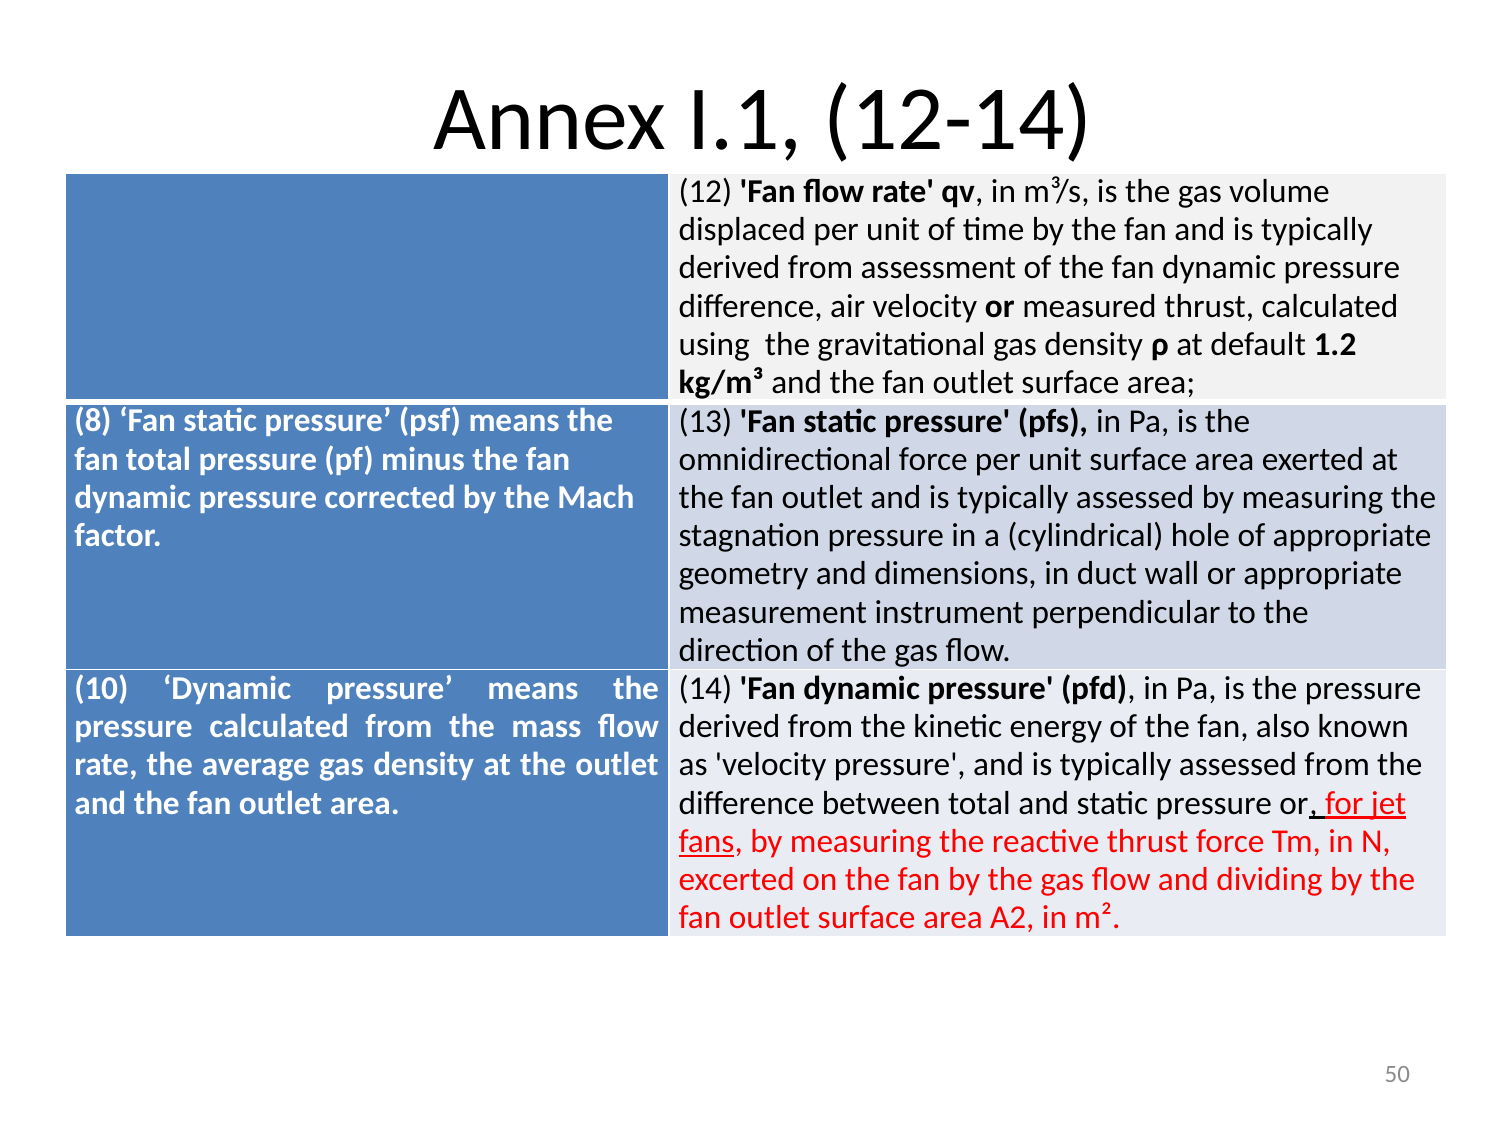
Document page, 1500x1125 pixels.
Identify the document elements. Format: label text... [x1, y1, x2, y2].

table_cell (8) ‘Fan static pressure’ (psf) means the fan total pressure (pf) minus the fan dynamic pressure corrected by the Mach factor. [66, 405, 668, 669]
table_cell (10) ‘Dynamic pressure’ means the pressure calculated from the mass flow rate, the average gas density at the outlet and the fan outlet area. [66, 670, 668, 936]
table_header (12) 'Fan flow rate' qv, in m³/s, is the gas volume displaced per unit of time by the fan and is typically derived from assessment of the fan dynamic pressure difference, air velocity or measured thrust, calculated using the gravitational gas density ρ at default 1.2 kg/m³ and the fan outlet surface area; [670, 174, 1446, 399]
table_cell (14) 'Fan dynamic pressure' (pfd), in Pa, is the pressure derived from the kinetic energy of the fan, also known as 'velocity pressure', and is typically assessed from the difference between total and static pressure or, for jet fans, by measuring the reactive thrust force Tm, in N, excerted on the fan by the gas flow and dividing by the fan outlet surface area A2, in m². [670, 670, 1446, 936]
table_header [66, 174, 668, 399]
title Annex I.1, (12-14) [88, 19, 1439, 172]
slide_number 50 [1074, 1042, 1425, 1103]
table_cell (13) 'Fan static pressure' (pfs), in Pa, is the omnidirectional force per unit surface area exerted at the fan outlet and is typically assessed by measuring the stagnation pressure in a (cylindrical) hole of appropriate geometry and dimensions, in duct wall or appropriate measurement instrument perpendicular to the direction of the gas flow. [670, 405, 1446, 669]
